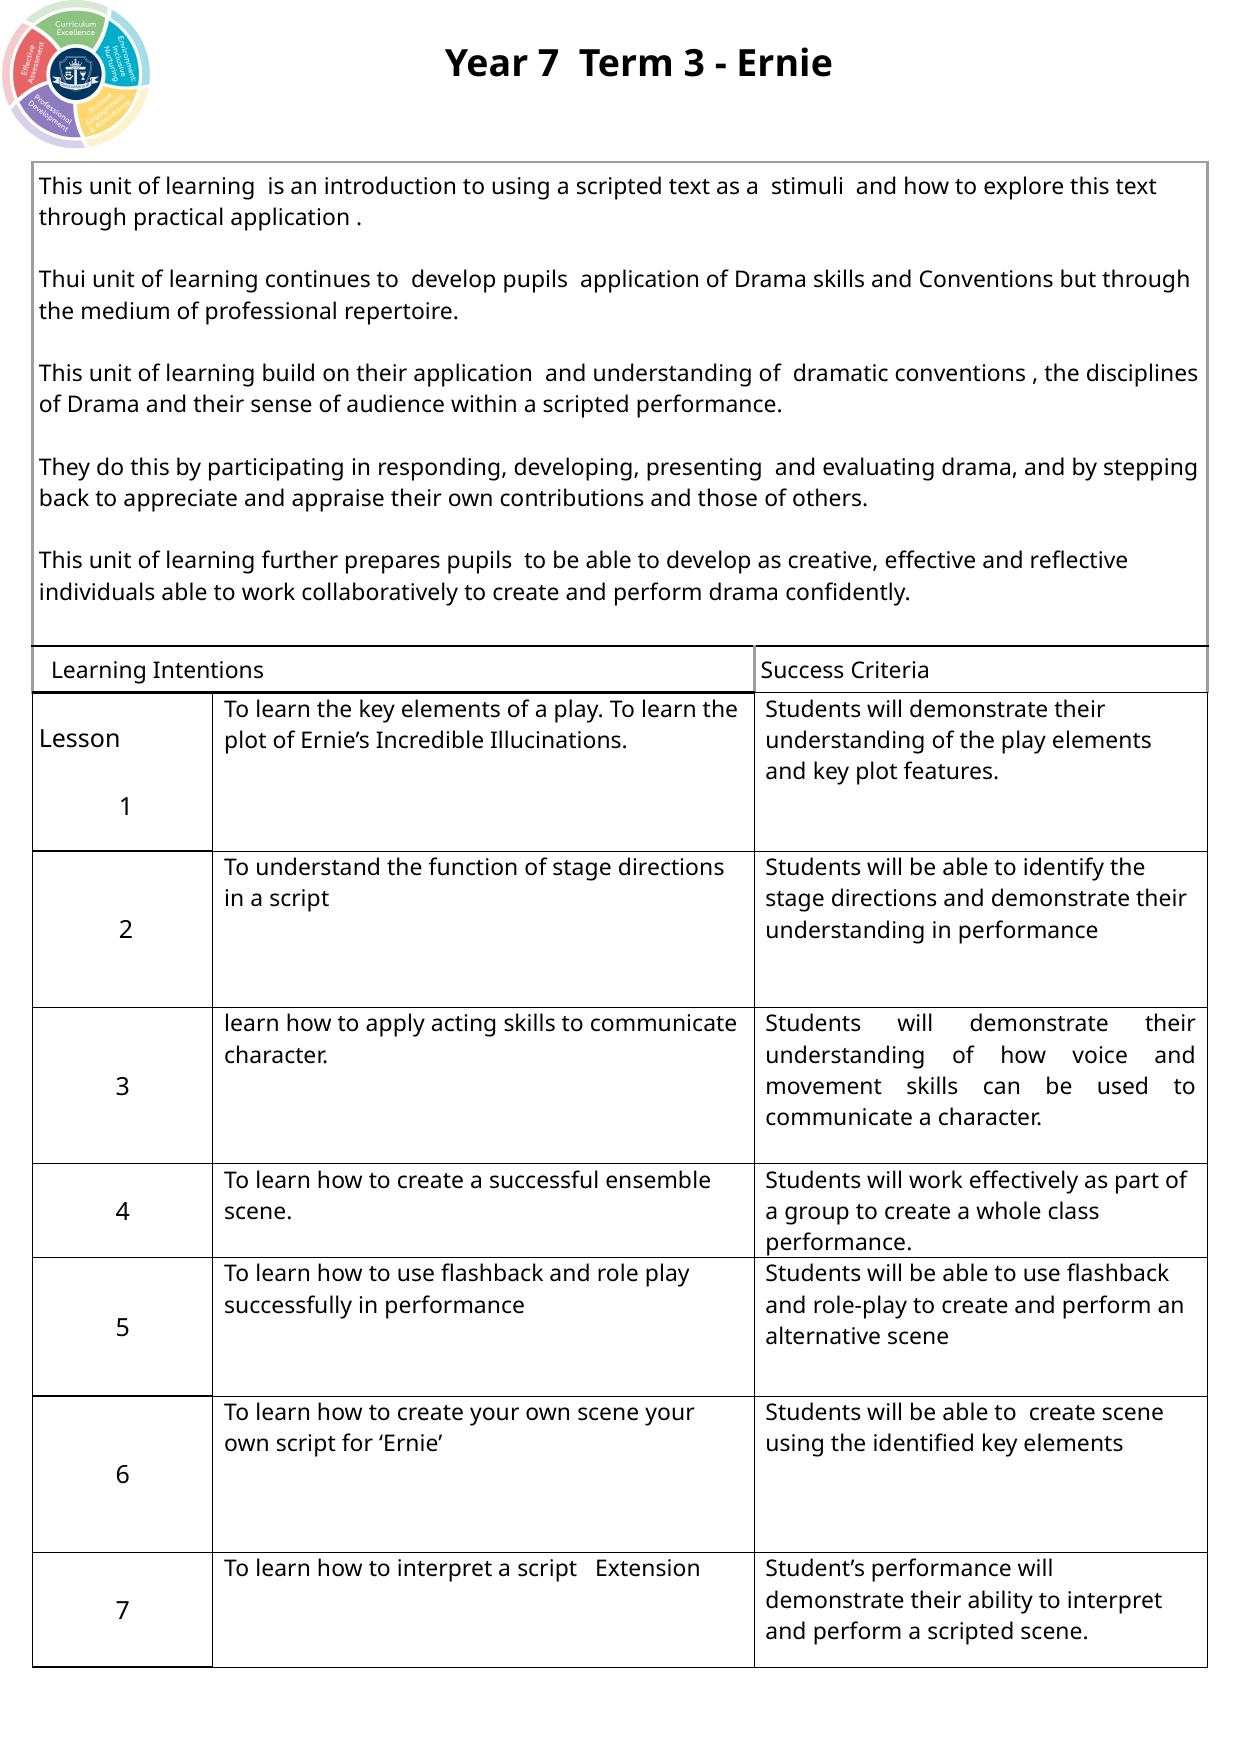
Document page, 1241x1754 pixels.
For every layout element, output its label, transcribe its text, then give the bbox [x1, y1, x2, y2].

table_cell Students will be able to create scene using the identified key elements [755, 1397, 1207, 1552]
table_cell To learn how to create your own scene your own script for ‘Ernie’ [213, 1397, 754, 1552]
table_cell 5 [33, 1258, 212, 1395]
table_header This unit of learning is an introduction to using a scripted text as a stimuli and how to explore this text through practical application . Thui unit of learning continues to develop pupils application of Drama skills and Conventions but through the medium of professional repertoire. This unit of learning build on their application and understanding of dramatic conventions , the disciplines of Drama and their sense of audience within a scripted performance. They do this by participating in responding, developing, presenting and evaluating drama, and by stepping back to appreciate and appraise their own contributions and those of others. This unit of learning further prepares pupils to be able to develop as creative, effective and reflective individuals able to work collaboratively to create and perform drama confidently. [34, 163, 1206, 645]
table_cell Student’s performance will demonstrate their ability to interpret and perform a scripted scene. [755, 1553, 1207, 1667]
table_cell Learning Intentions [34, 647, 753, 691]
table_cell 7 [33, 1553, 212, 1666]
table_cell Students will work effectively as part of a group to create a whole class performance. [755, 1164, 1207, 1257]
picture [0, 0, 151, 149]
table_cell Students will demonstrate their understanding of how voice and movement skills can be used to communicate a character. [755, 1008, 1207, 1163]
table_cell 6 [33, 1397, 212, 1552]
table_cell 4 [33, 1164, 212, 1257]
table_cell learn how to apply acting skills to communicate character. [213, 1008, 754, 1163]
table_cell To learn how to create a successful ensemble scene. [213, 1164, 754, 1257]
table_cell Success Criteria [756, 647, 1206, 692]
table_cell Students will demonstrate their understanding of the play elements and key plot features. [755, 693, 1207, 851]
table_cell To understand the function of stage directions in a script [213, 852, 754, 1007]
table_cell To learn how to use flashback and role play successfully in performance [213, 1258, 754, 1396]
text_box Year 7 Term 3 - Ernie [156, 22, 1241, 116]
table_cell To learn how to interpret a script Extension [213, 1553, 754, 1667]
table_cell 2 [33, 852, 212, 1007]
table_cell 3 [33, 1008, 212, 1163]
table_cell Students will be able to identify the stage directions and demonstrate their understanding in performance [755, 852, 1207, 1007]
table_cell To learn the key elements of a play. To learn the plot of Ernie’s Incredible Illucinations. [213, 694, 754, 851]
table_cell Lesson 1 [33, 694, 212, 850]
table_cell Students will be able to use flashback and role-play to create and perform an alternative scene [755, 1258, 1207, 1396]
